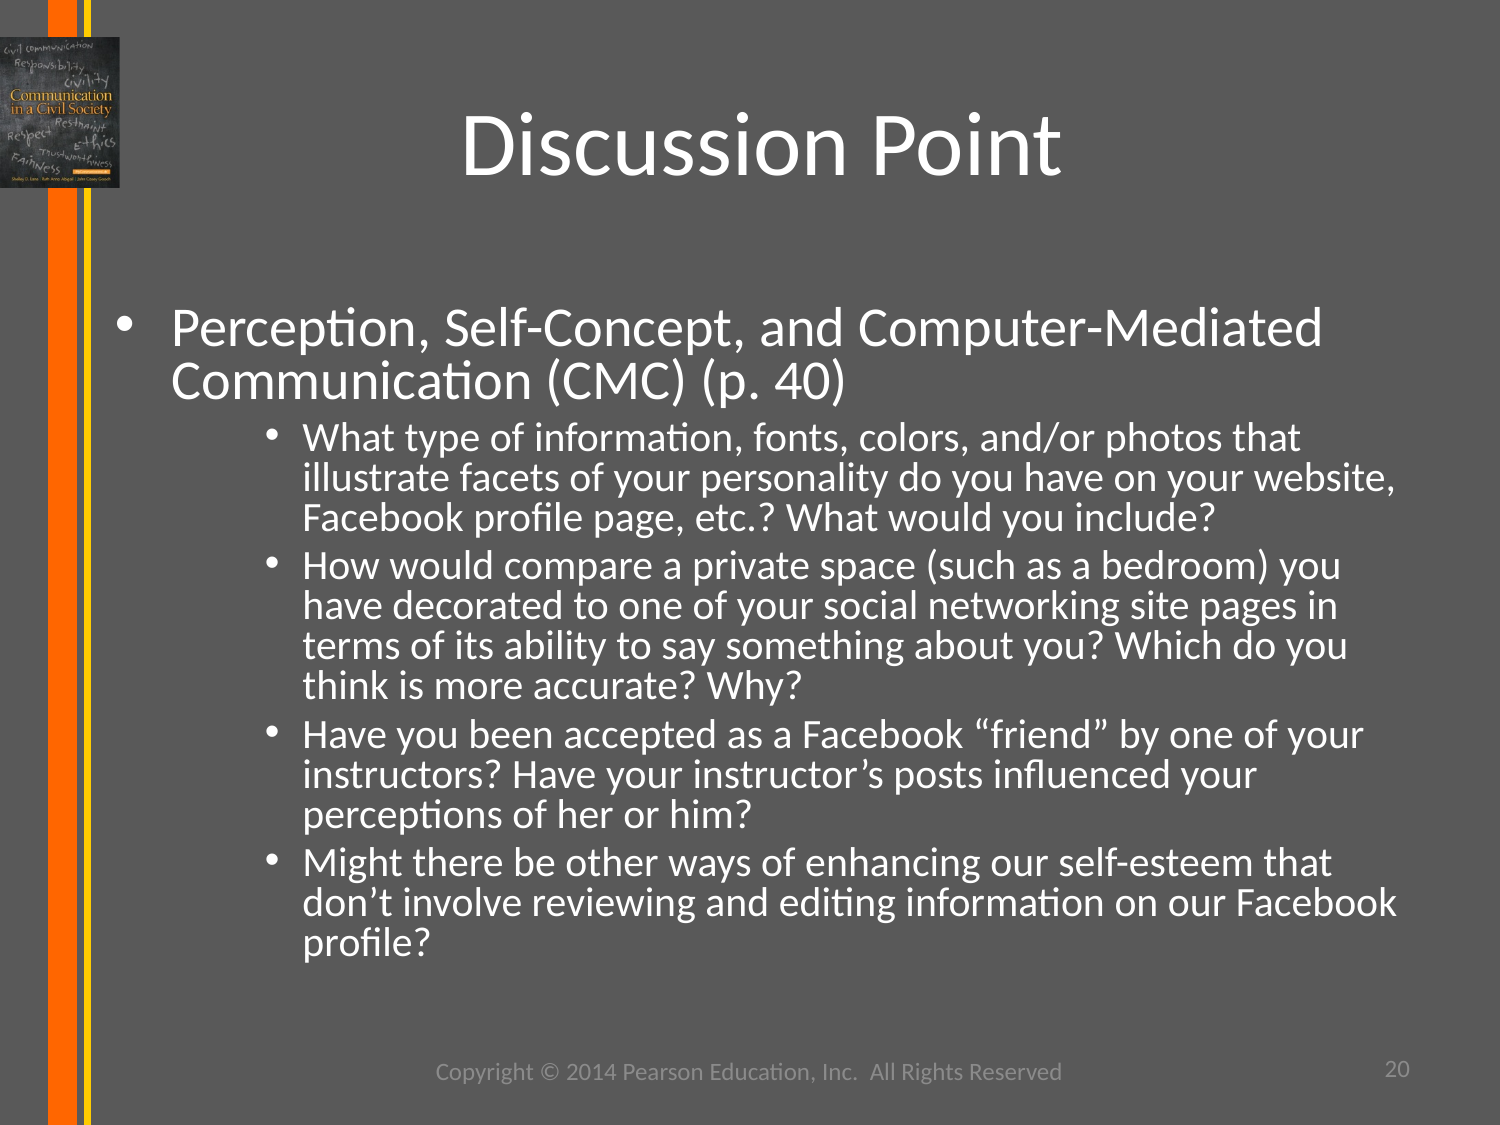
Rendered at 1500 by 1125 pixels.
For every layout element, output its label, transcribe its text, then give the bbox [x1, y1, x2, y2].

slide_number 20 [1074, 1037, 1425, 1098]
picture [0, 37, 120, 188]
list Perception, Self-Concept, and Computer-Mediated Communication (CMC) (p. 40) What type of information, fonts, colors, and/or photos that illustrate facets of your personality do you have on your website, Facebook profile page, etc.? What would you include? How would compare a private space (such as a bedroom) you have decorated to one of your social networking site pages in terms of its ability to say something about you? Which do you think is more accurate? Why? Have you been accepted as a Facebook “friend” by one of your instructors? Have your instructor’s posts influenced your perceptions of her or him? Might there be other ways of enhancing our self-esteem that don’t involve reviewing and editing information on our Facebook profile? [99, 262, 1426, 1006]
title Discussion Point [99, 44, 1426, 233]
footer Copyright © 2014 Pearson Education, Inc. All Rights Reserved [75, 1037, 1425, 1103]
